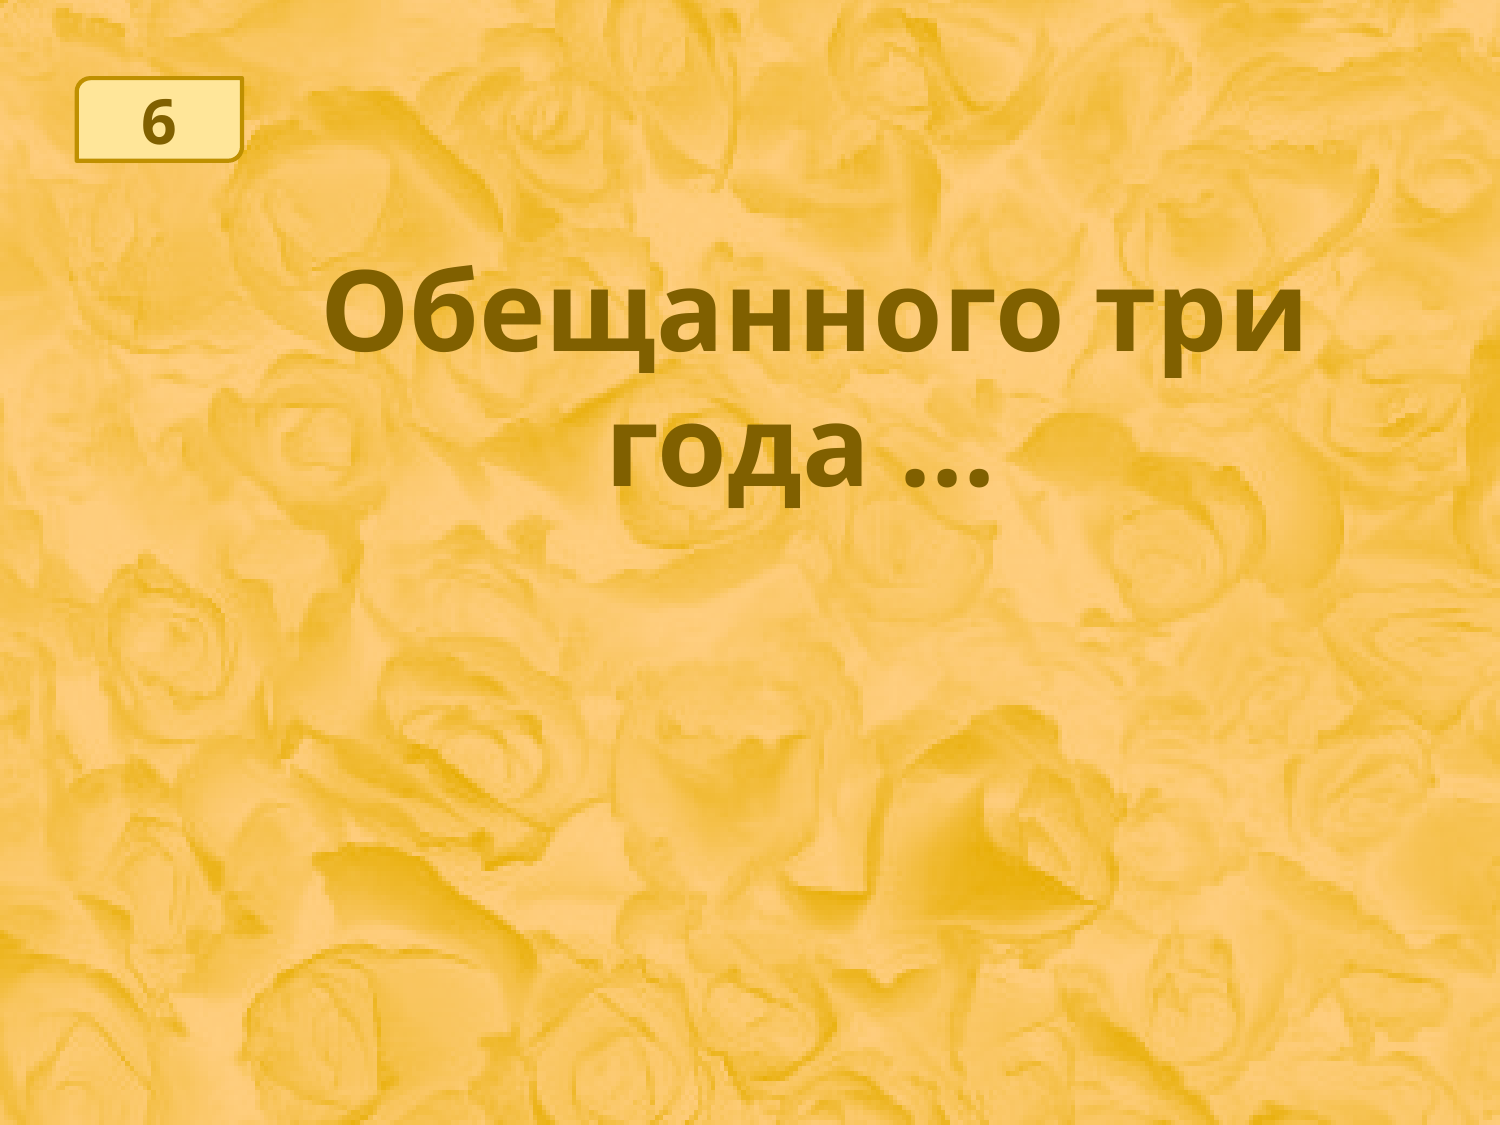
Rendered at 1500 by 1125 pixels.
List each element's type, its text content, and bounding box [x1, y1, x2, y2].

text_box 6 [74, 76, 245, 163]
text_box Обещанного три года … [242, 231, 1388, 517]
